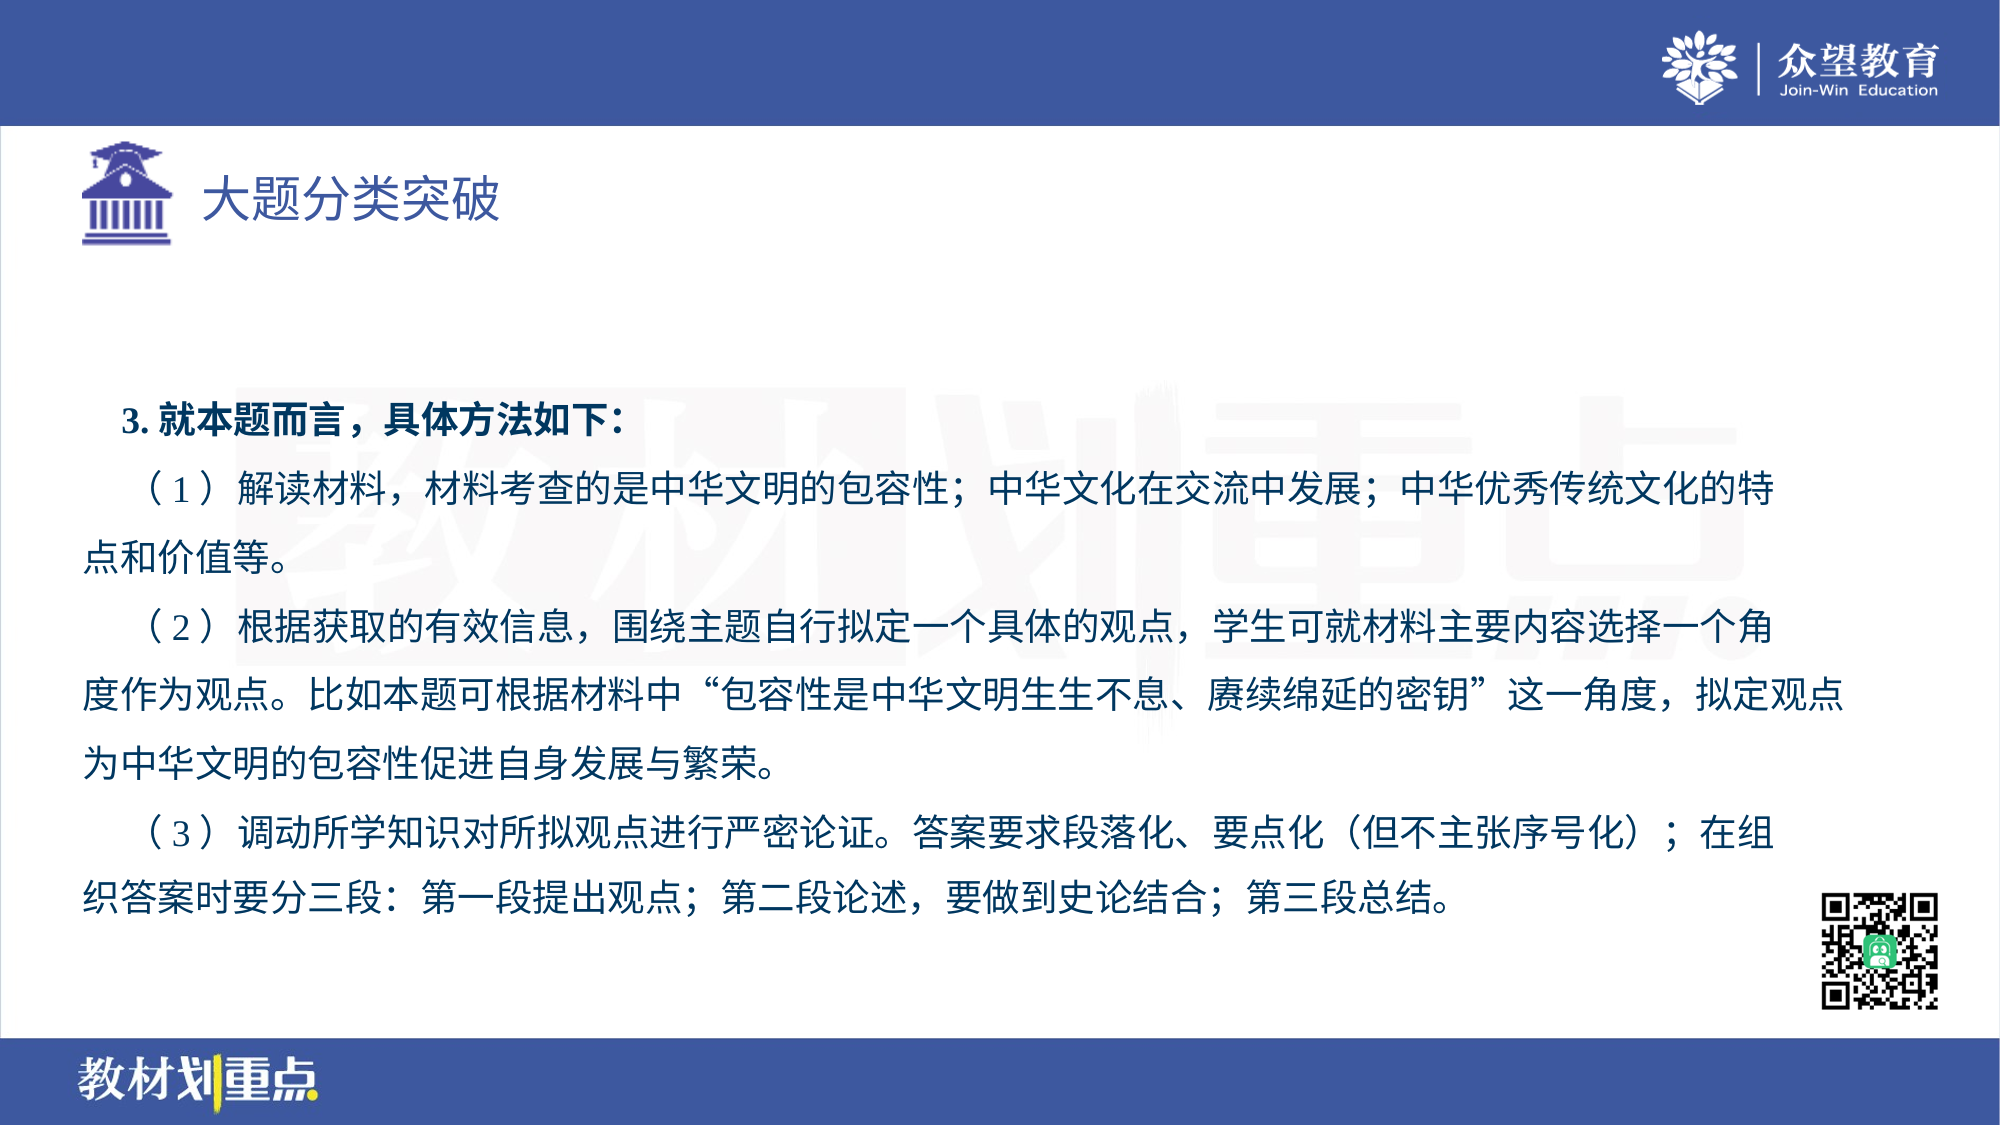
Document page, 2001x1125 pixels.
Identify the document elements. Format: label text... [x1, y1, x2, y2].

picture [0, 0, 2000, 1125]
text_box 3.就本题而言，具体方法如下： （1）解读材料，材料考查的是中华文明的包容性；中华文化在交流中发展；中华优秀传统文化的特 点和价值等。 （2）根据获取的有效信息，围绕主题自行拟定一个具体的观点，学生可就材料主要内容选择一个角 度作为观点。比如本题可根据材料中“包容性是中华文明生生不息、赓续绵延的密钥”这一角度，拟定观点 为中华文明的包容性促进自身发展与繁荣。 （3）调动所学知识对所拟观点进行严密论证。答案要求段落化、要点化（但不主张序号化）；在组 织答案时要分三段：第一段提出观点；第二段论述，要做到史论结合；第三段总结。 [82, 372, 1817, 912]
